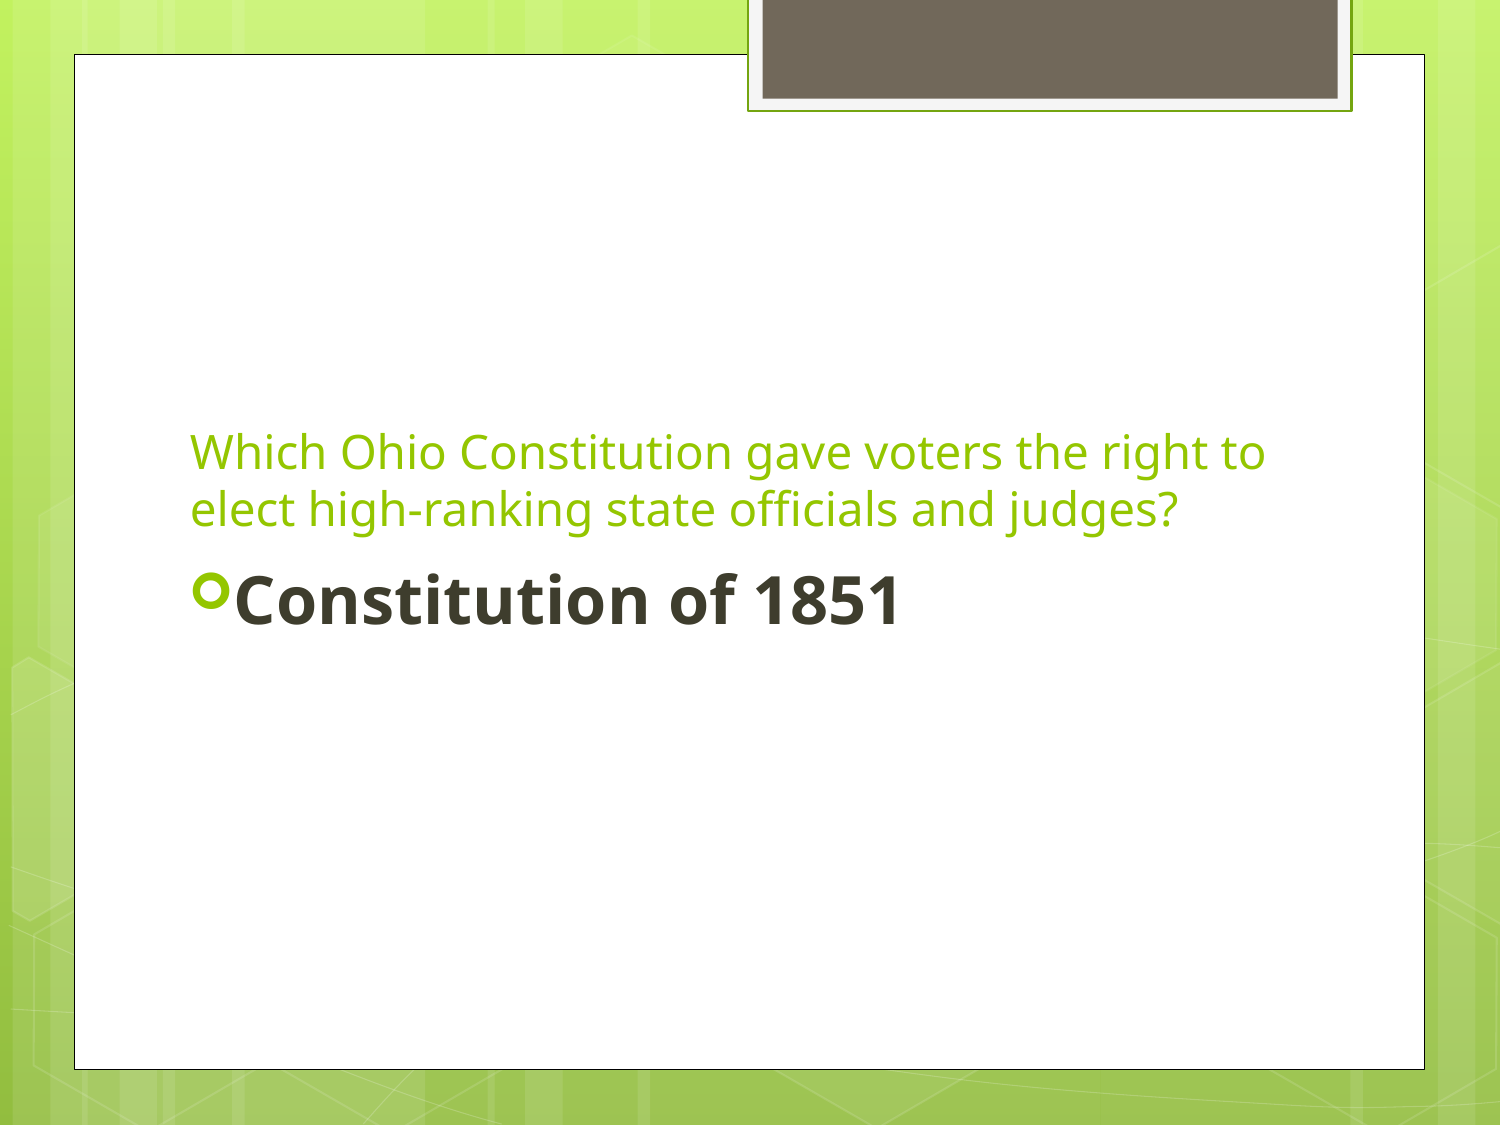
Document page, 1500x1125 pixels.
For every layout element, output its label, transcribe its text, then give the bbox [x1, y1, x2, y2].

list Constitution of 1851 [162, 549, 1275, 844]
title Which Ohio Constitution gave voters the right to elect high-ranking state officials and judges? [174, 412, 1328, 600]
